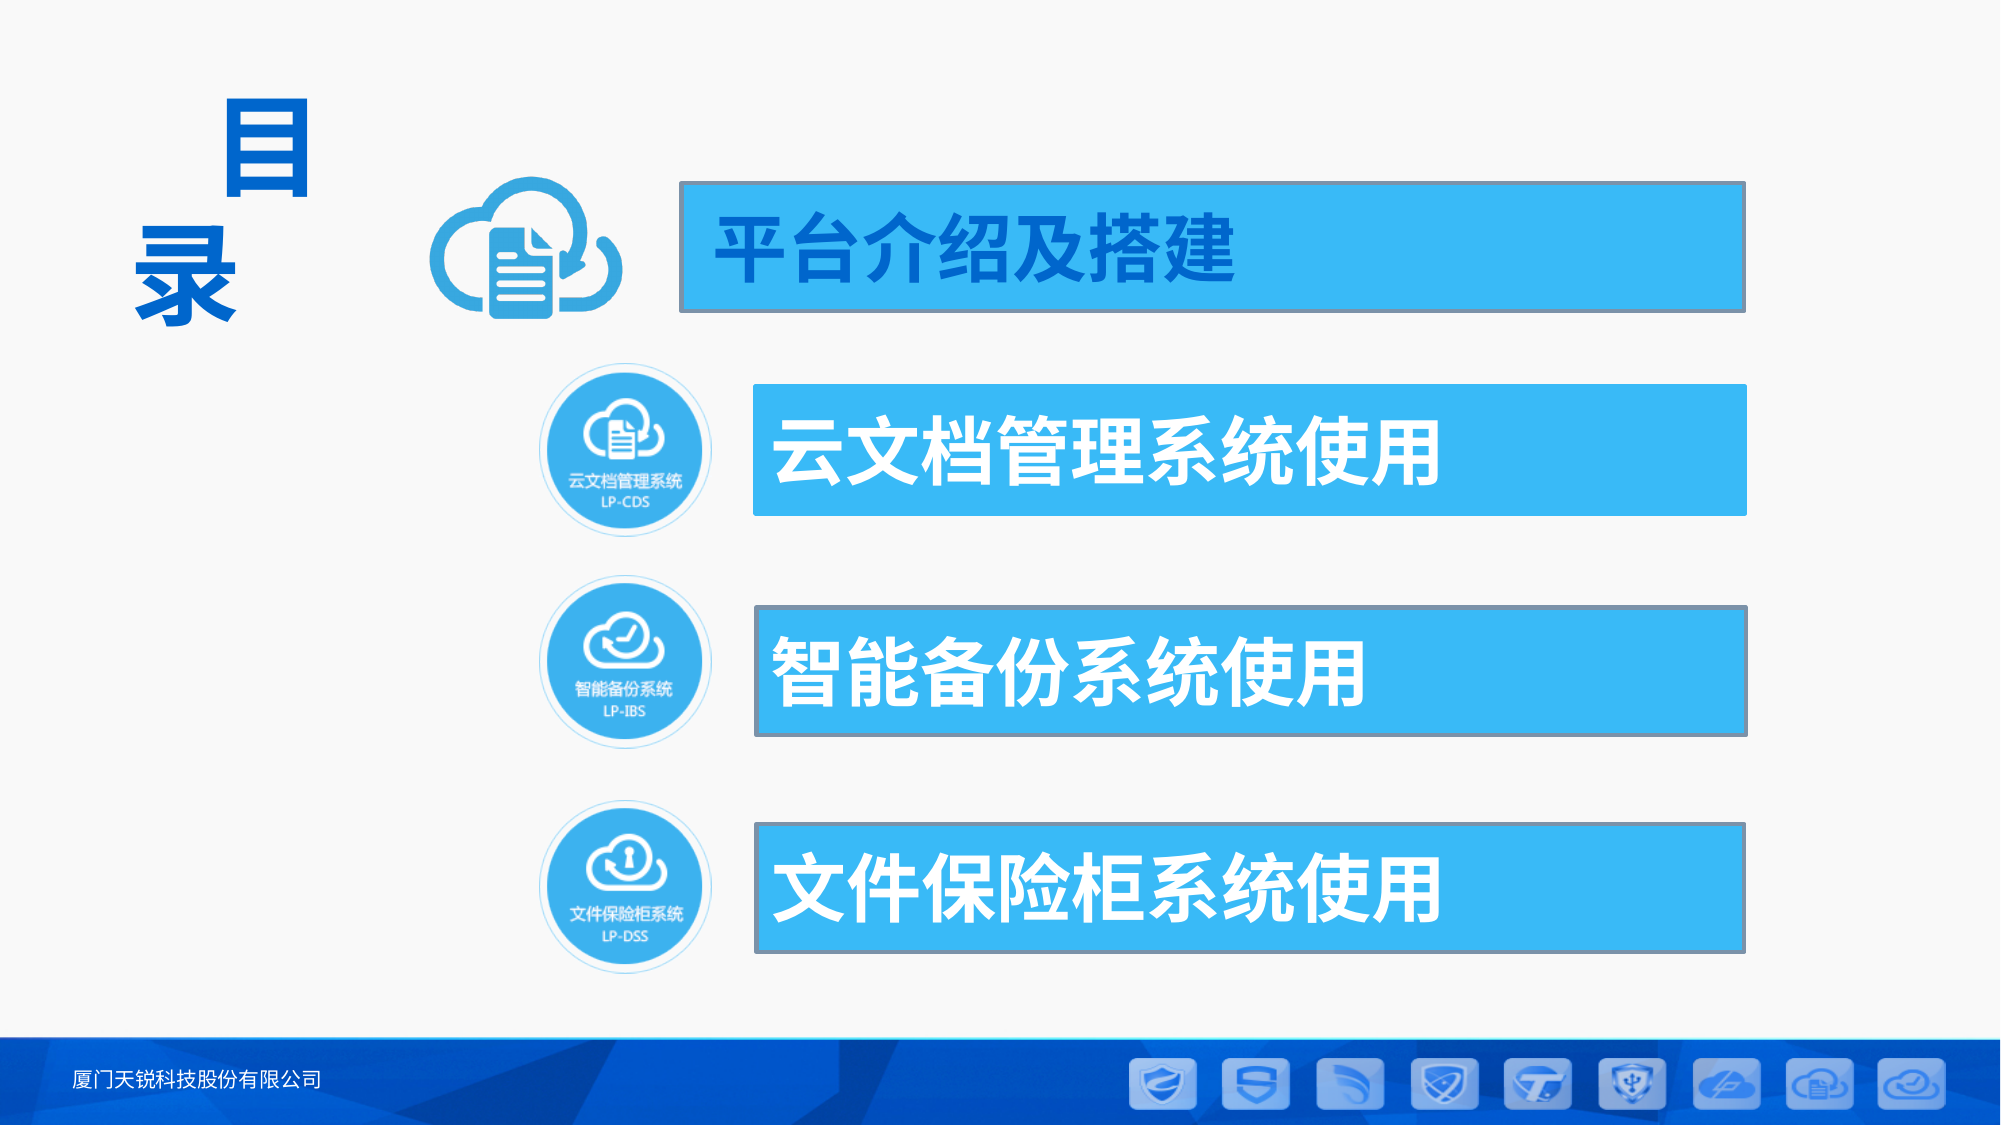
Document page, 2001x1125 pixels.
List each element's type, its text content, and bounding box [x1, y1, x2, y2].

text_box [754, 605, 1748, 737]
text_box [753, 384, 1747, 516]
text_box 智能备份系统使用 [755, 618, 1658, 723]
text_box 录 [98, 215, 211, 328]
text_box 平台介绍及搭建 [698, 194, 1535, 299]
text_box 文件保险柜系统使用 [756, 834, 1593, 939]
picture [0, 0, 2001, 1125]
text_box 目 [175, 72, 319, 216]
text_box 云文档管理系统使用 [755, 396, 1658, 502]
text_box [679, 181, 1746, 313]
text_box [754, 822, 1746, 954]
